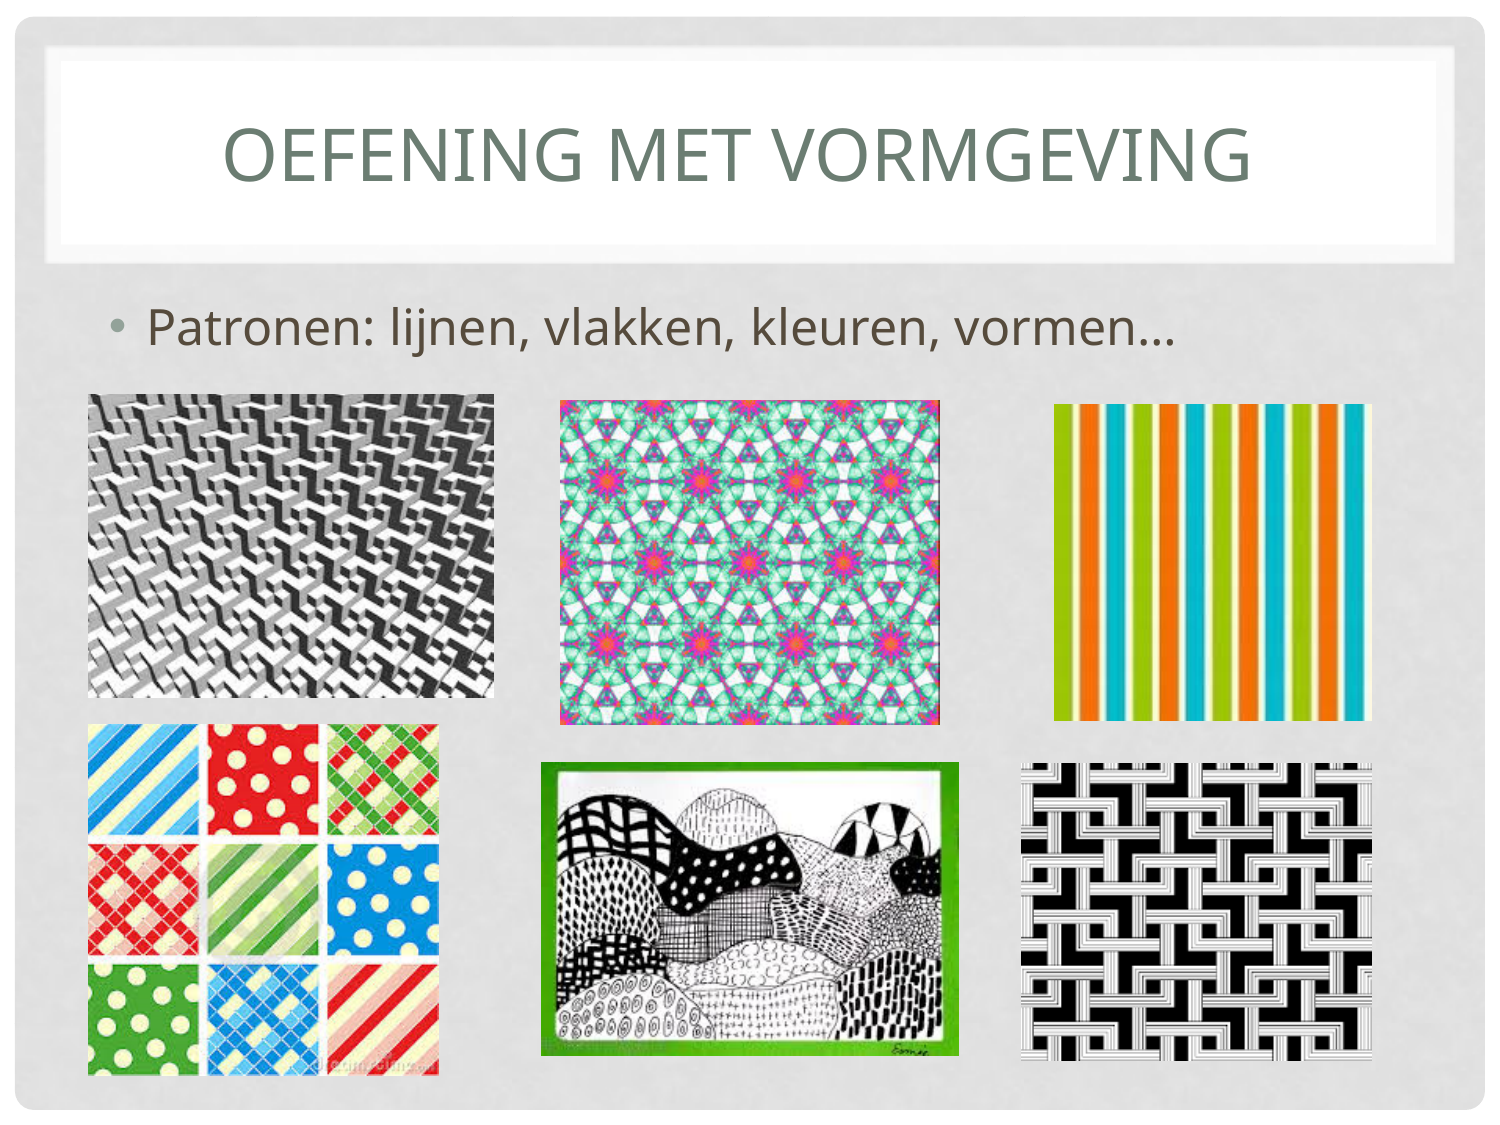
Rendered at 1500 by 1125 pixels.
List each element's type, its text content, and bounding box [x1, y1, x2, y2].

picture [88, 723, 439, 1076]
picture [1021, 763, 1372, 1062]
title Oefening met vormgeving [69, 66, 1425, 238]
picture [559, 400, 941, 725]
list Patronen: lijnen, vlakken, kleuren, vormen… [75, 287, 1425, 1005]
picture [88, 394, 494, 699]
picture [541, 761, 959, 1057]
picture [1054, 403, 1372, 722]
